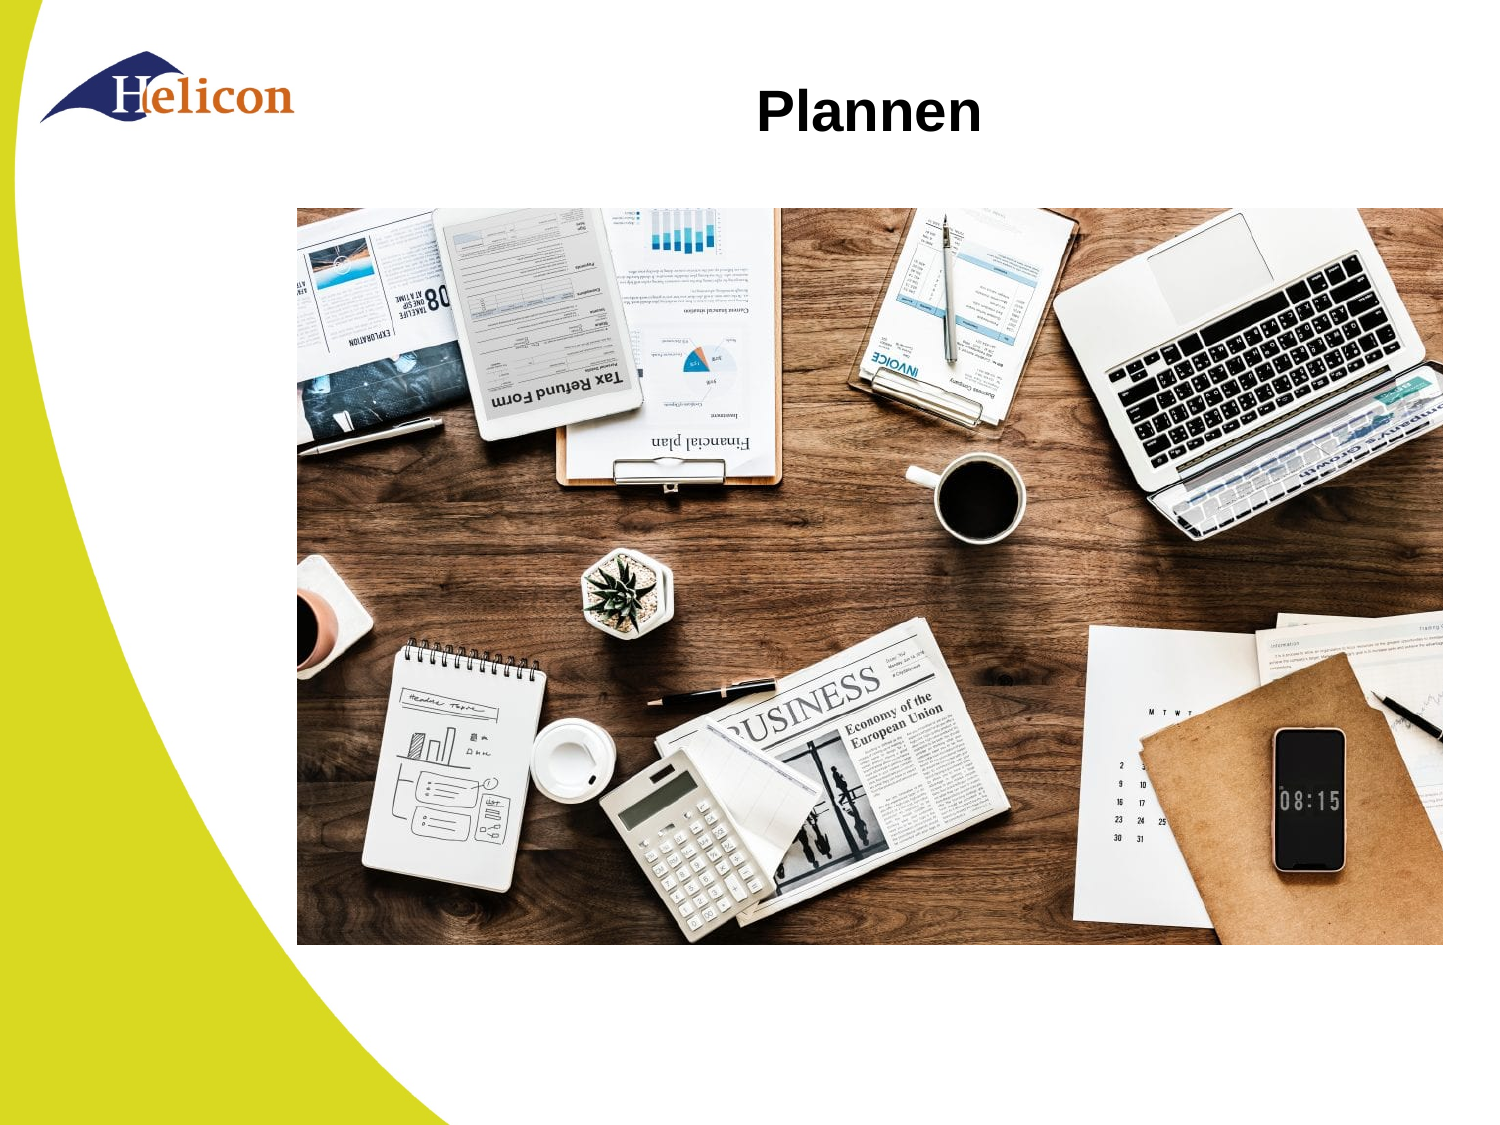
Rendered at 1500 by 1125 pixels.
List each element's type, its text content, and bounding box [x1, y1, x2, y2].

picture [0, 0, 1500, 1125]
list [297, 207, 1443, 946]
title Plannen [324, 54, 1415, 161]
